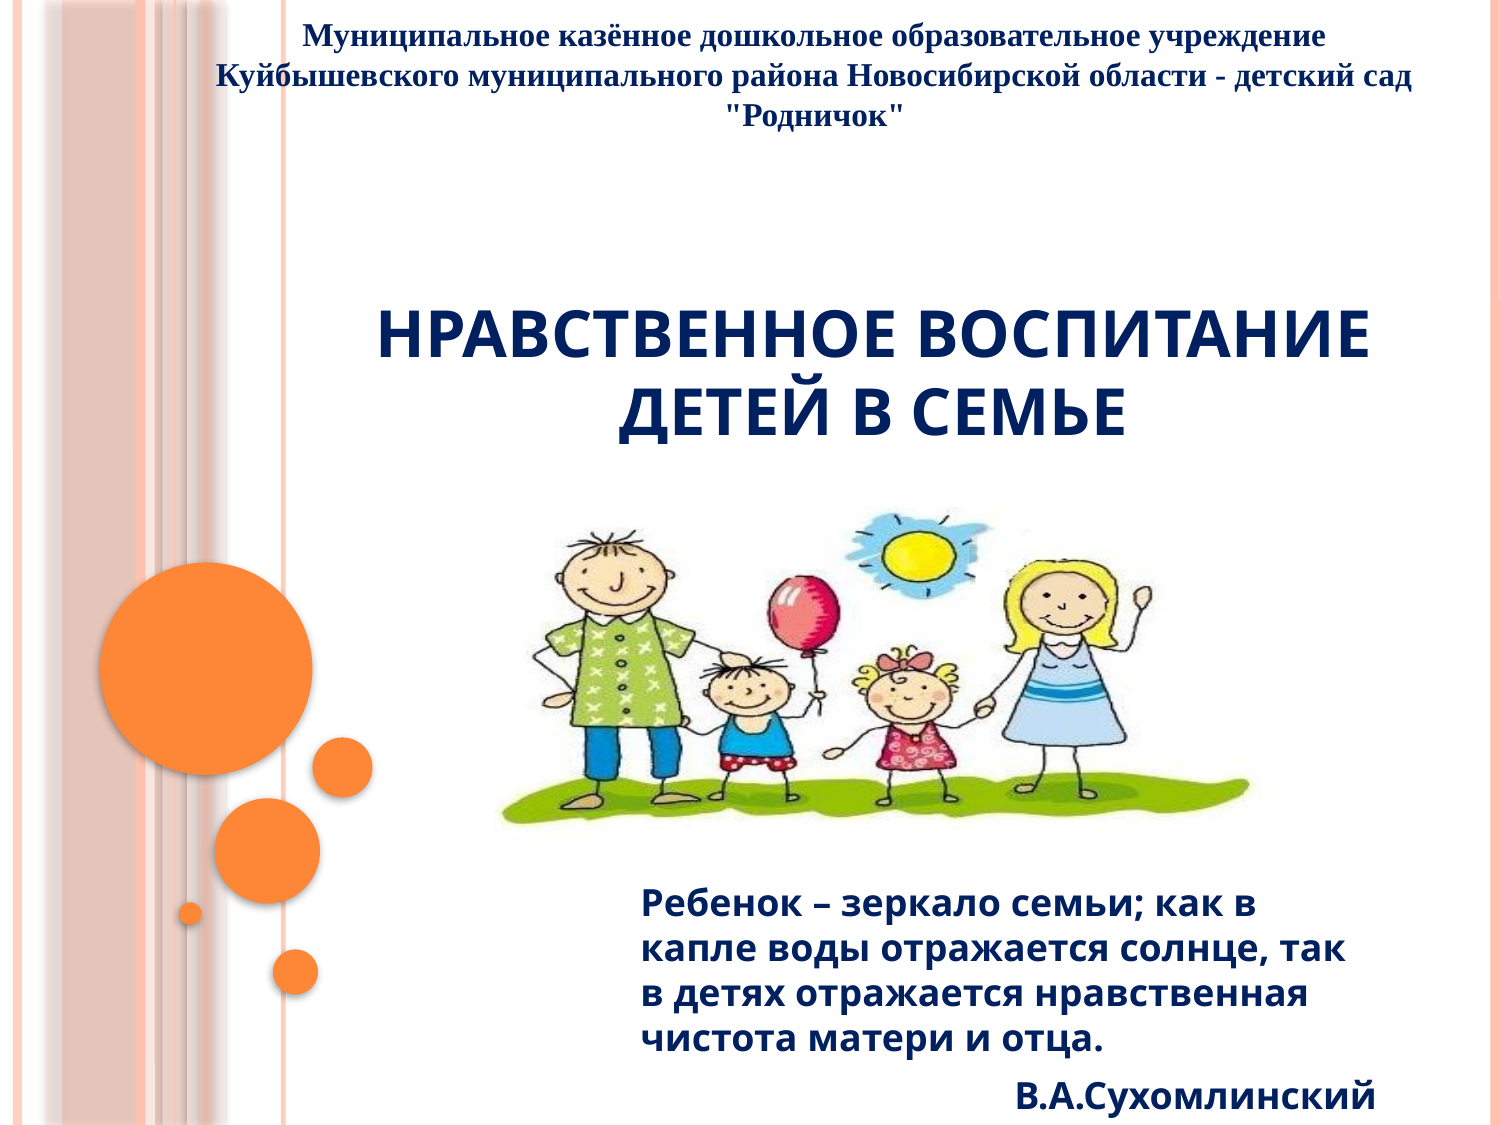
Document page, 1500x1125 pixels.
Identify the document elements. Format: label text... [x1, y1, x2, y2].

title Нравственное воспитание детей в семье [360, 224, 1388, 457]
picture [435, 443, 1313, 860]
subtitle Ребенок – зеркало семьи; как в капле воды отражается солнце, так в детях отражается нравственная чистота матери и отца. В.А.Сухомлинский [625, 871, 1393, 1092]
text_box Муниципальное казённое дошкольное образовательное учреждение Куйбышевского муниципального района Новосибирской области - детский сад "Родничок" [194, 5, 1435, 181]
